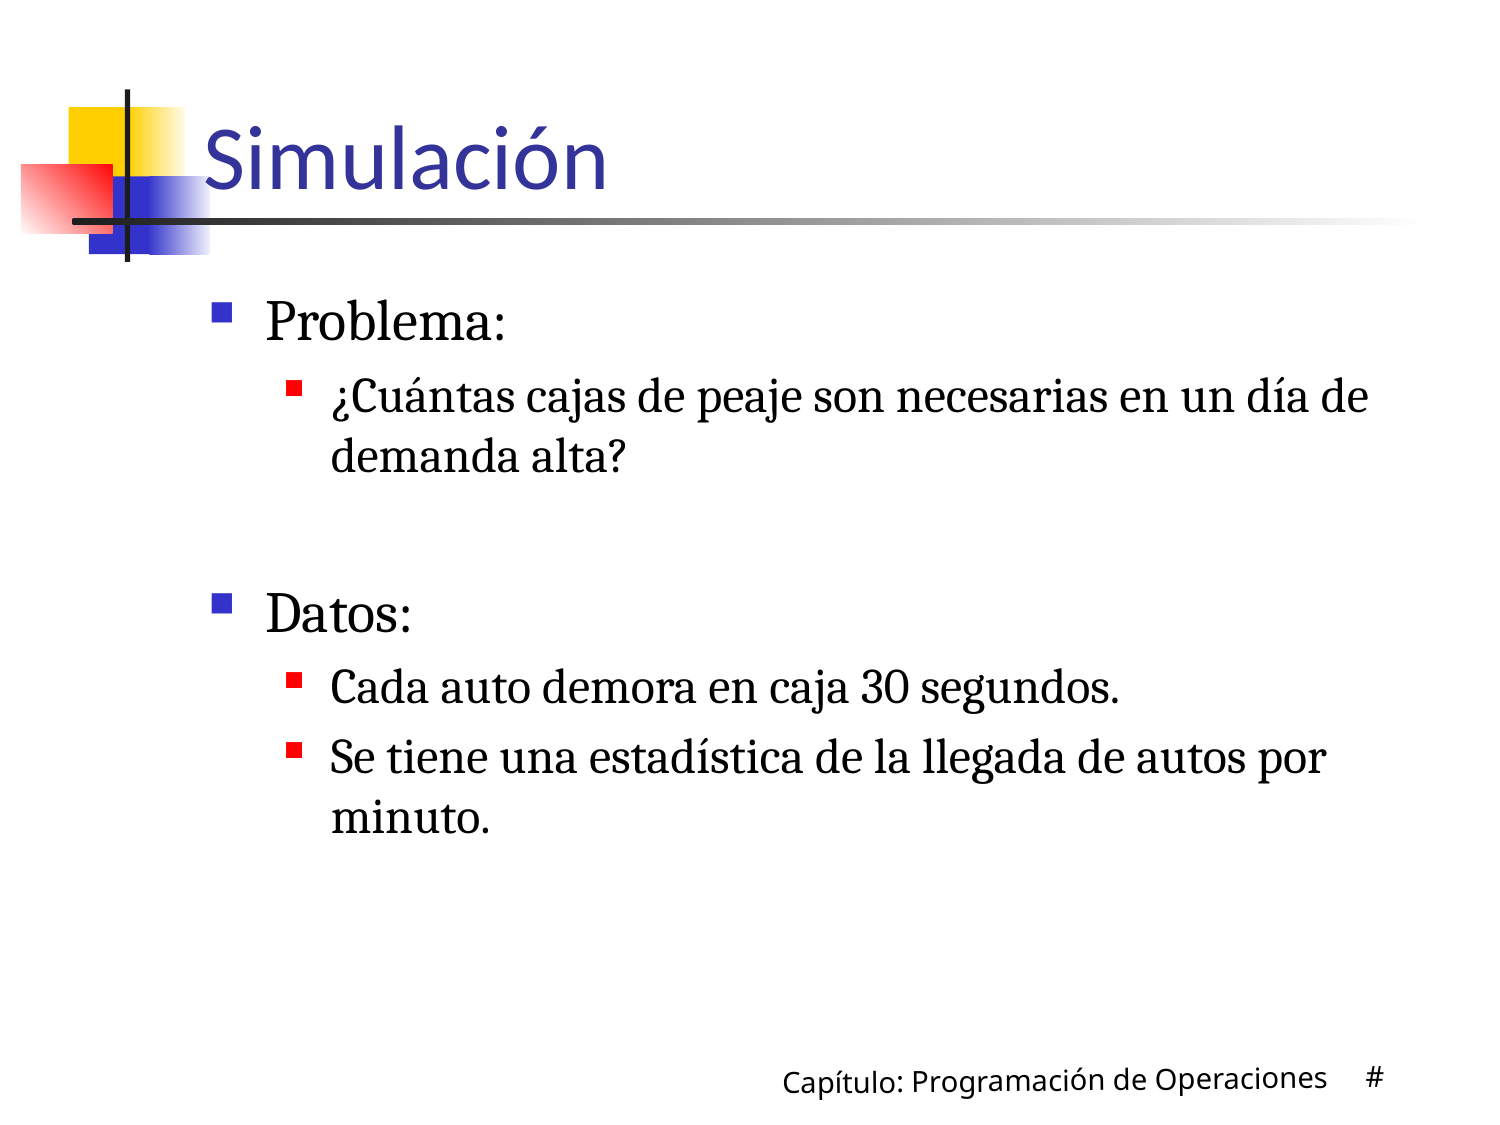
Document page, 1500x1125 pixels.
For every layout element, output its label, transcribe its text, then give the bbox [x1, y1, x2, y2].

title Simulación [188, 27, 1468, 216]
footer Capítulo: Programación de Operaciones # [757, 1024, 1410, 1109]
list Problema: ¿Cuántas cajas de peaje son necesarias en un día de demanda alta? Datos: Cada auto demora en caja 30 segundos. Se tiene una estadística de la llegada de autos por minuto. [193, 274, 1470, 1007]
